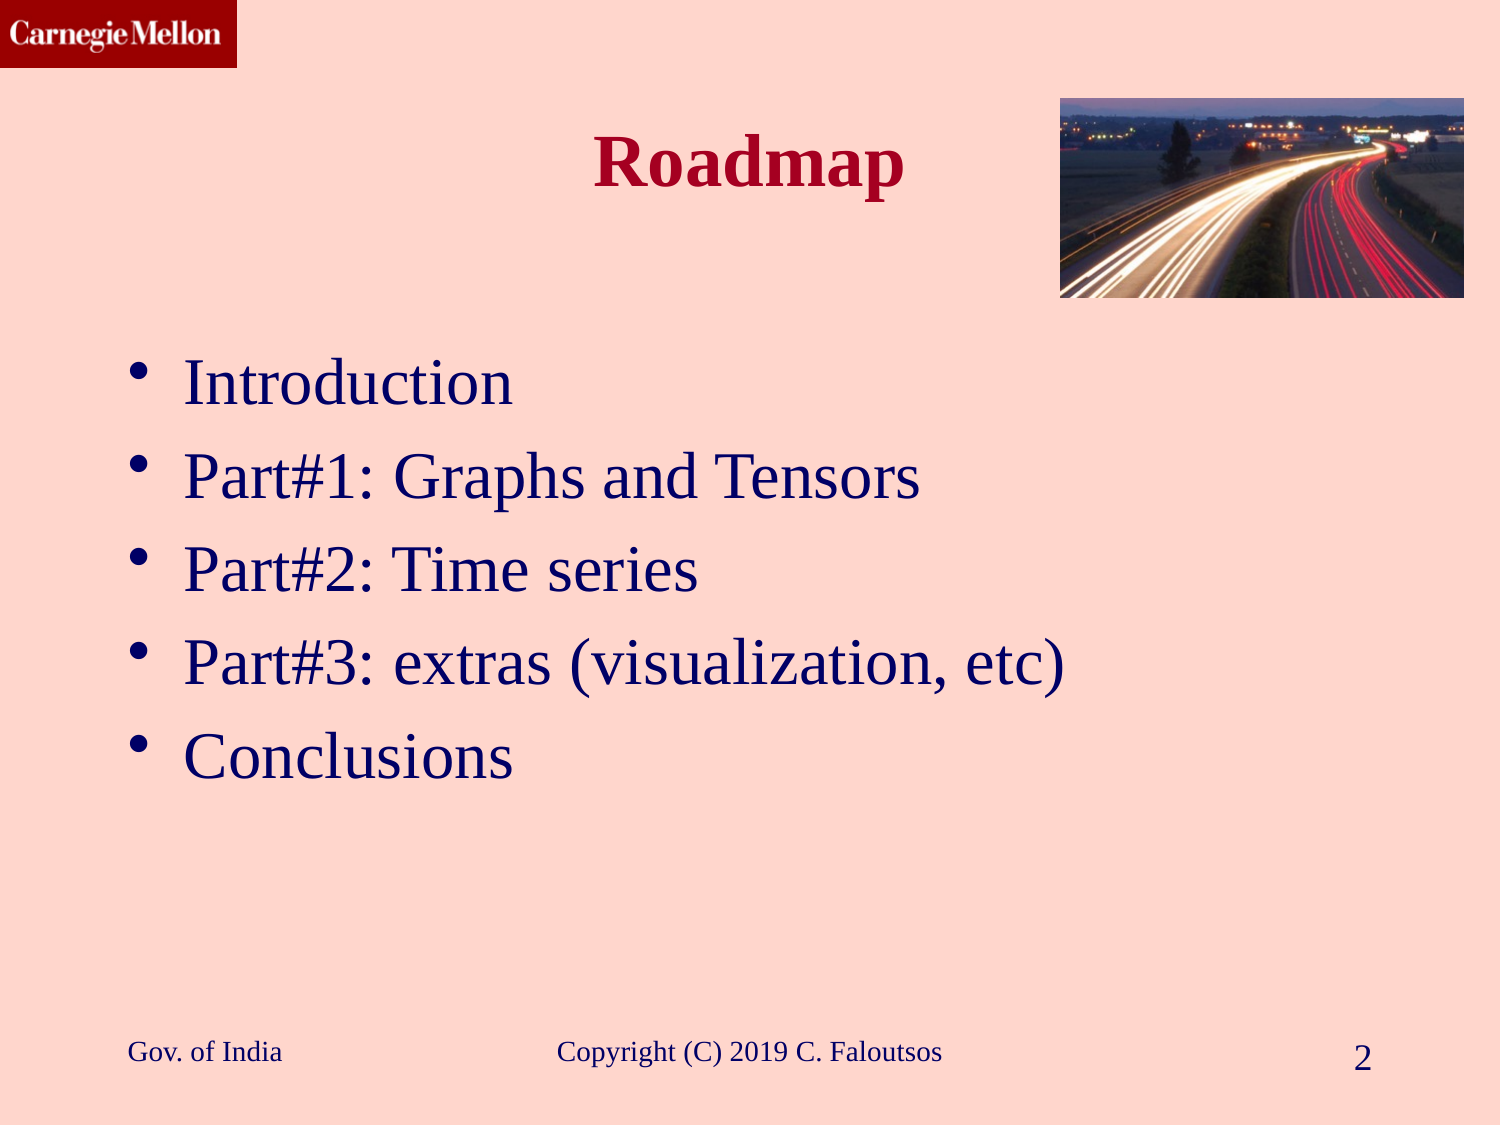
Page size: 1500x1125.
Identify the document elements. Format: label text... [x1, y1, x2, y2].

title Roadmap [112, 99, 1058, 213]
slide_number 2 [1074, 1024, 1388, 1101]
list Introduction Part#1: Graphs and Tensors Part#2: Time series Part#3: extras (visualization, etc) Conclusions [112, 237, 1388, 1001]
picture [0, 0, 237, 68]
picture [1060, 98, 1464, 299]
footer Copyright (C) 2019 C. Faloutsos [512, 1024, 988, 1101]
slide_number Gov. of India [112, 1024, 426, 1101]
